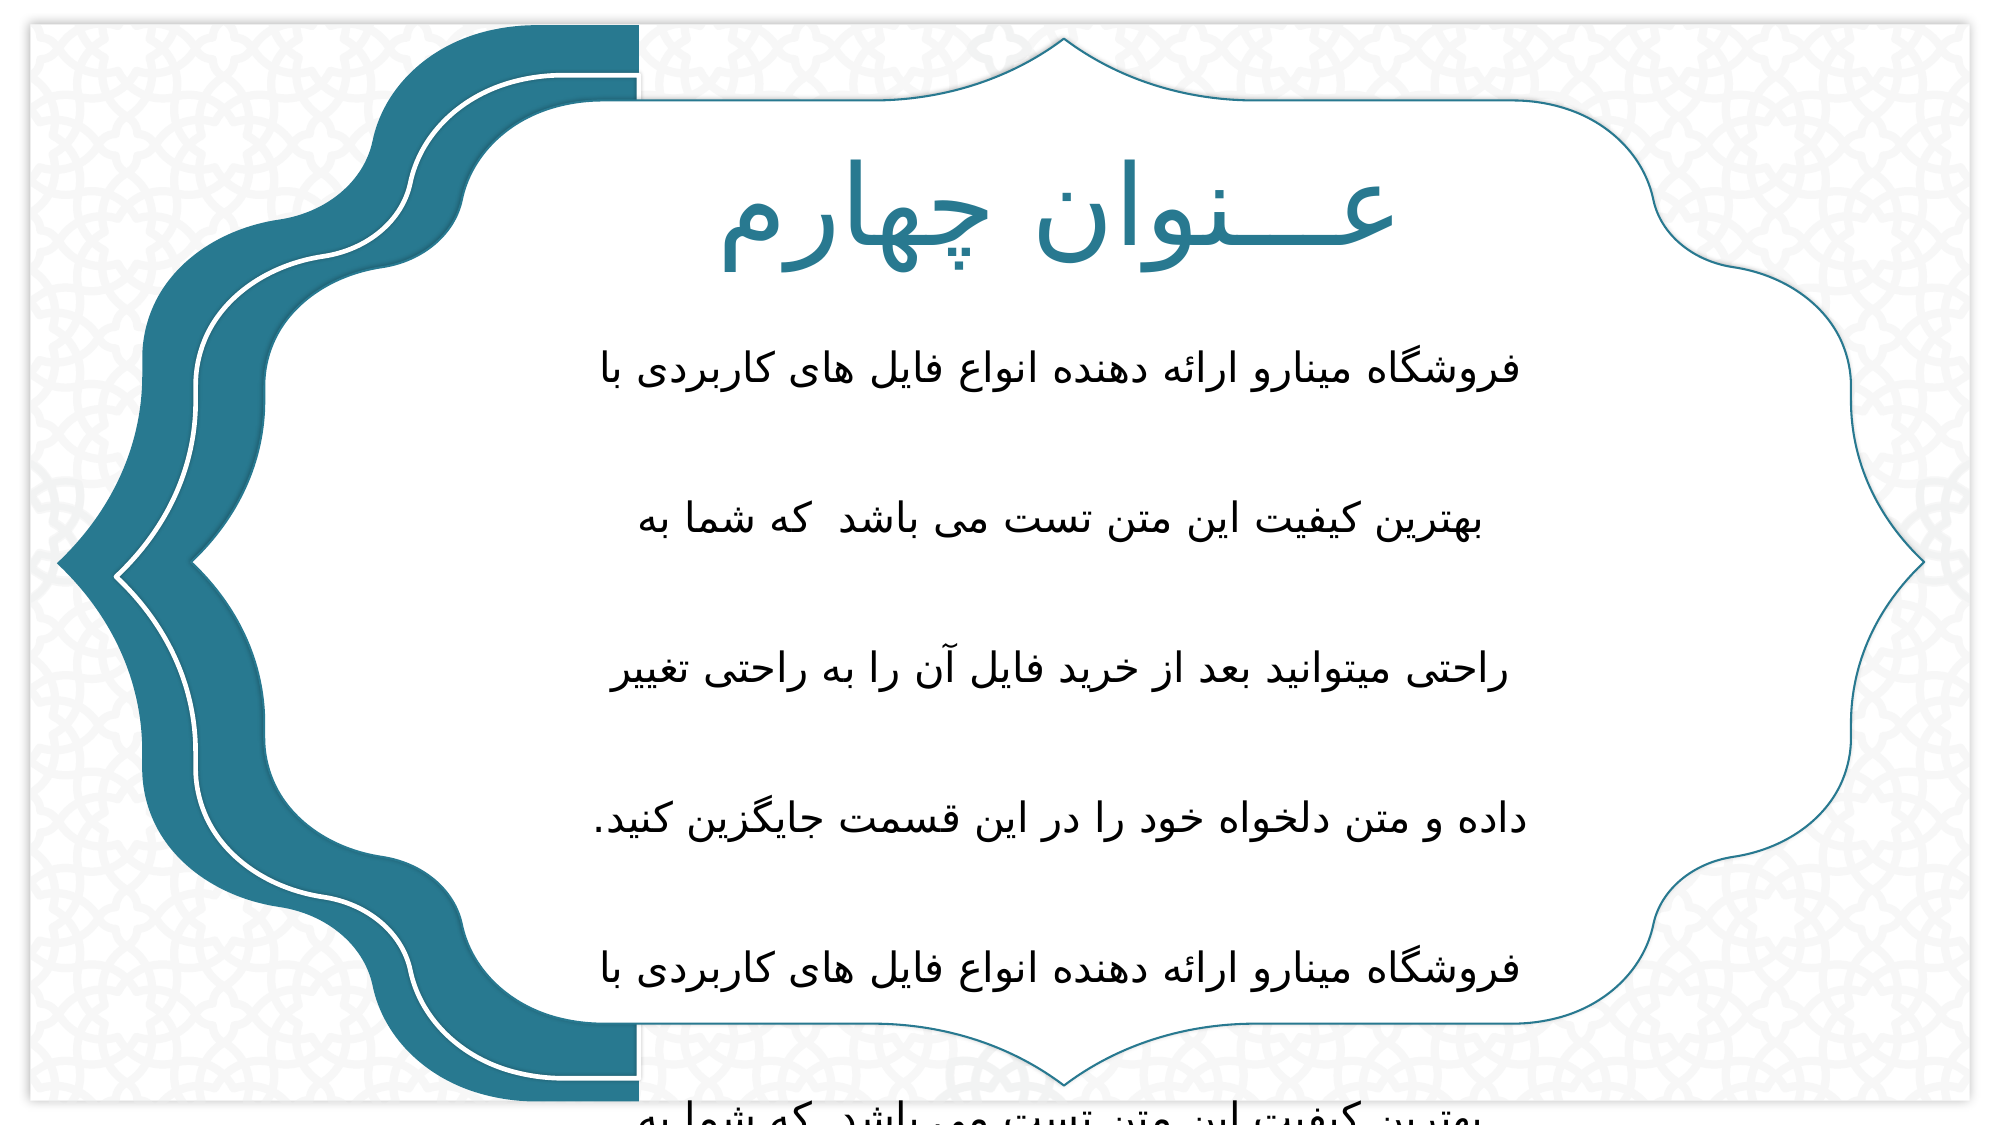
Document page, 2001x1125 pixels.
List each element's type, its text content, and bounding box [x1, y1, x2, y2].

text_box عـــنوان چهارم [477, 125, 1644, 276]
text_box فروشگاه مینارو ارائه دهنده انواع فایل های کاربردی با بهترین کیفیت این متن تست می باشد که شما به راحتی میتوانید بعد از خرید فایل آن را به راحتی تغییر داده و متن دلخواه خود را در این قسمت جایگزین کنید. فروشگاه مینارو ارائه دهنده انواع فایل های کاربردی با بهترین کیفیت این متن تست می باشد که شما به راحتی میتوانید بعد از خرید فایل آن را به راحتی تغییر داده و متن دلخواه خود را در این قسمت جایگزین کنید [572, 233, 1549, 1125]
